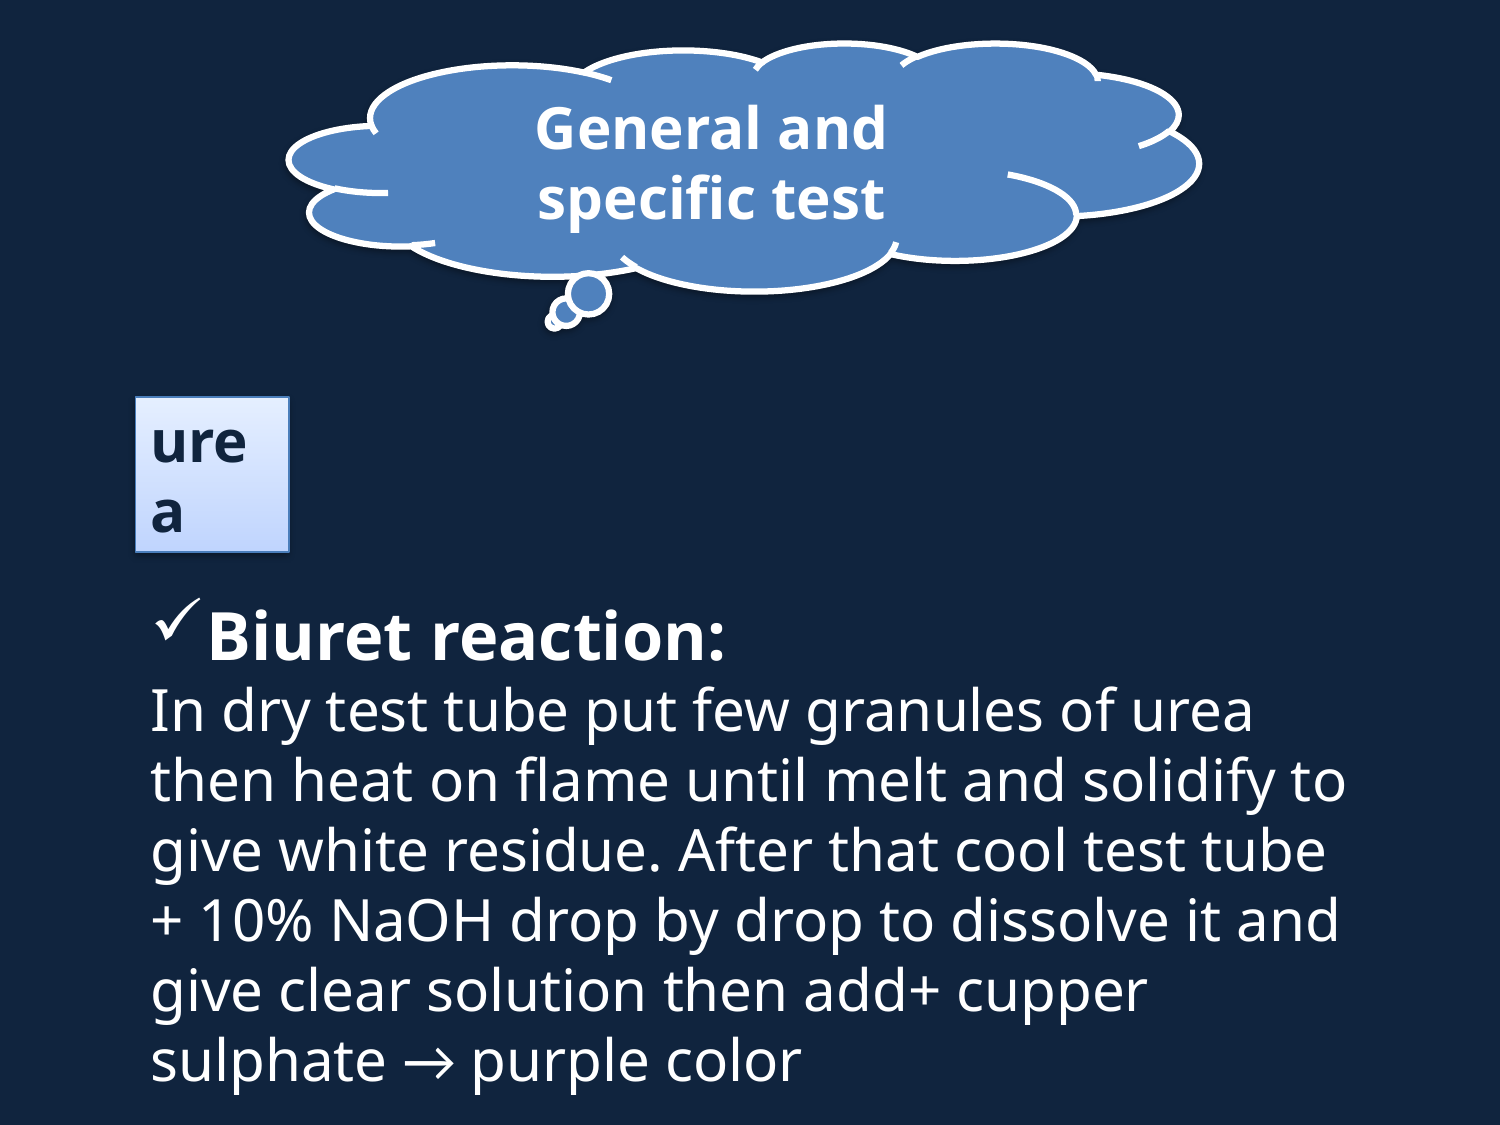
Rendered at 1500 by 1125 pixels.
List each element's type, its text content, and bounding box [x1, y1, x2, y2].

text_box Biuret reaction: In dry test tube put few granules of urea then heat on flame until melt and solidify to give white residue. After that cool test tube + 10% NaOH drop by drop to dissolve it and give clear solution then add+ cupper sulphate → purple color [135, 586, 1376, 1101]
text_box General and specific test [285, 40, 1203, 332]
text_box urea [135, 396, 290, 553]
